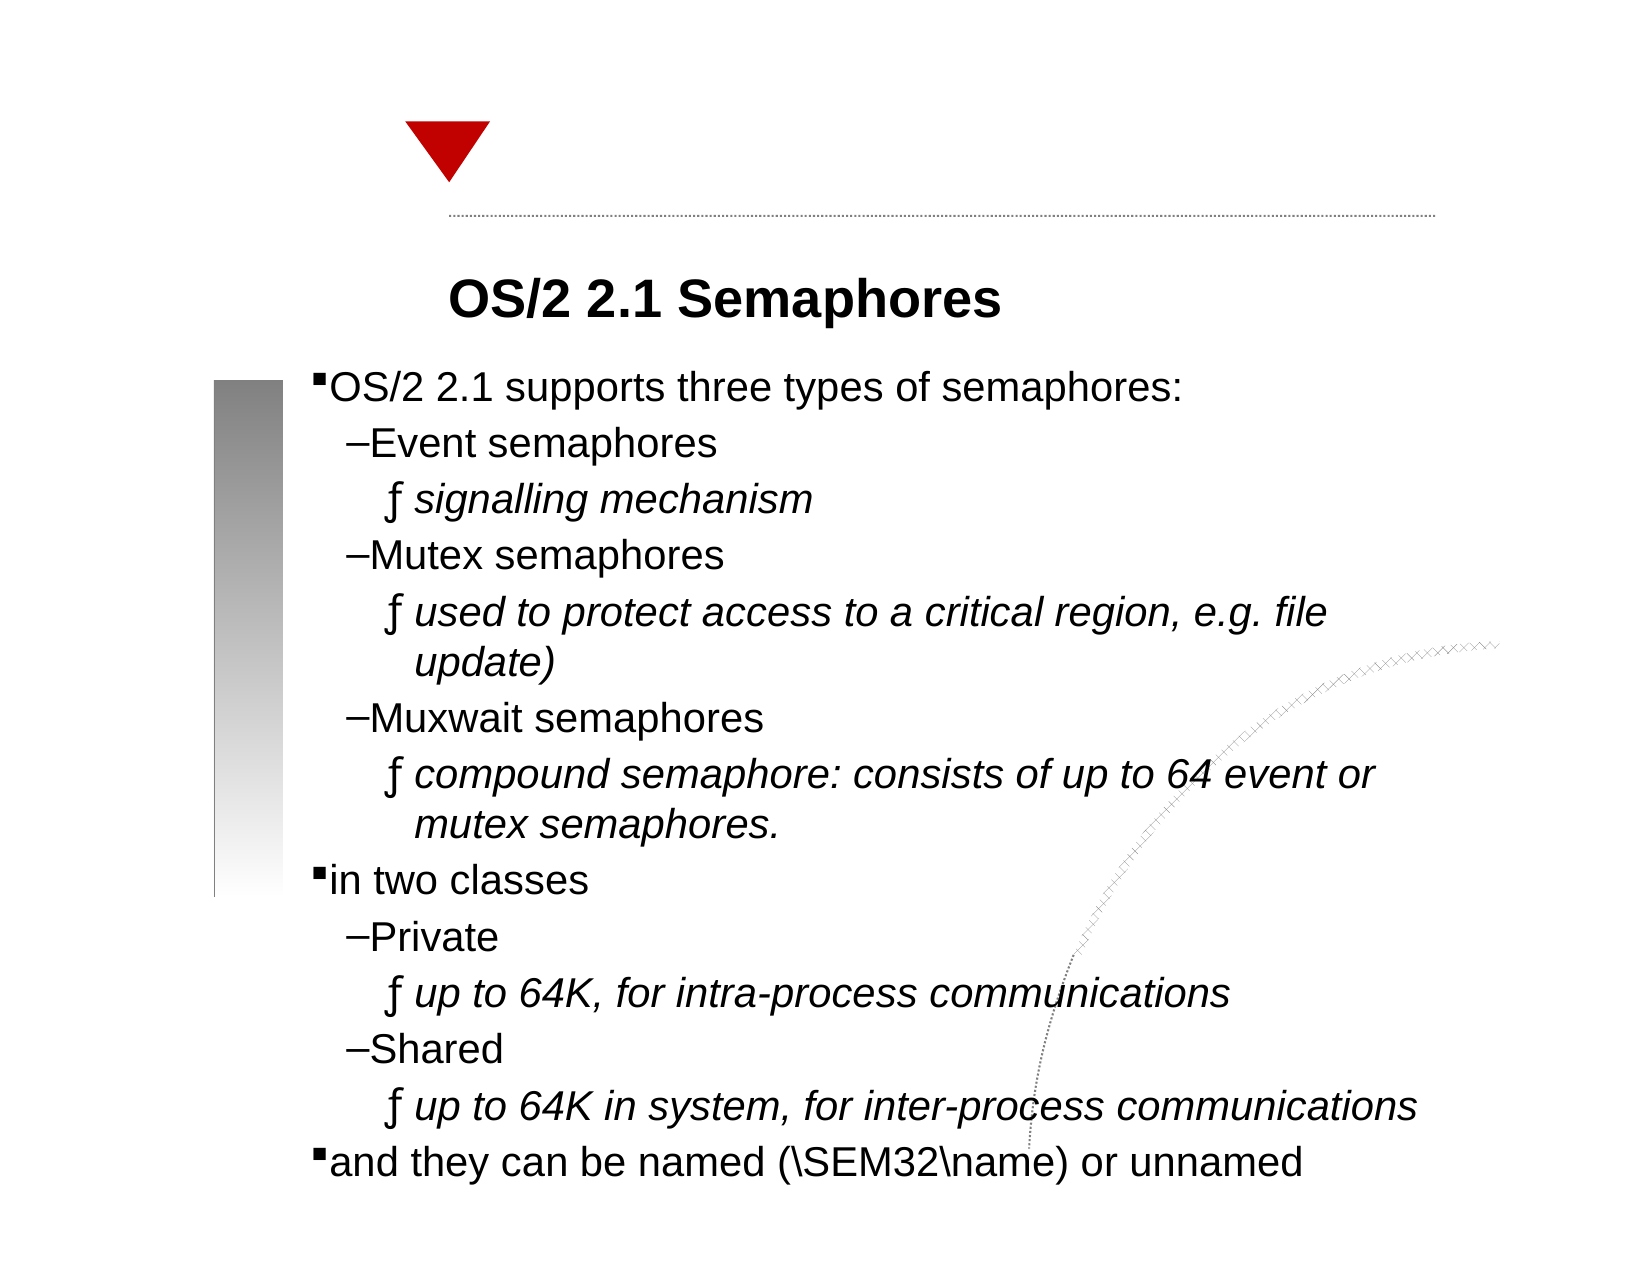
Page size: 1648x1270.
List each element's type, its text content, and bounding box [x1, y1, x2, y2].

text_box OS/2 2.1 supports three types of semaphores: Event semaphores signalling mechanism Mutex semaphores used to protect access to a critical region, e.g. file update) Muxwait semaphores compound semaphore: consists of up to 64 event or mutex semaphores. in two classes Private up to 64K, for intra-process communications Shared up to 64K in system, for inter-process communications and they can be named (\SEM32\name) or unnamed [310, 359, 1434, 1185]
text_box OS/2 2.1 Semaphores [448, 263, 1439, 329]
